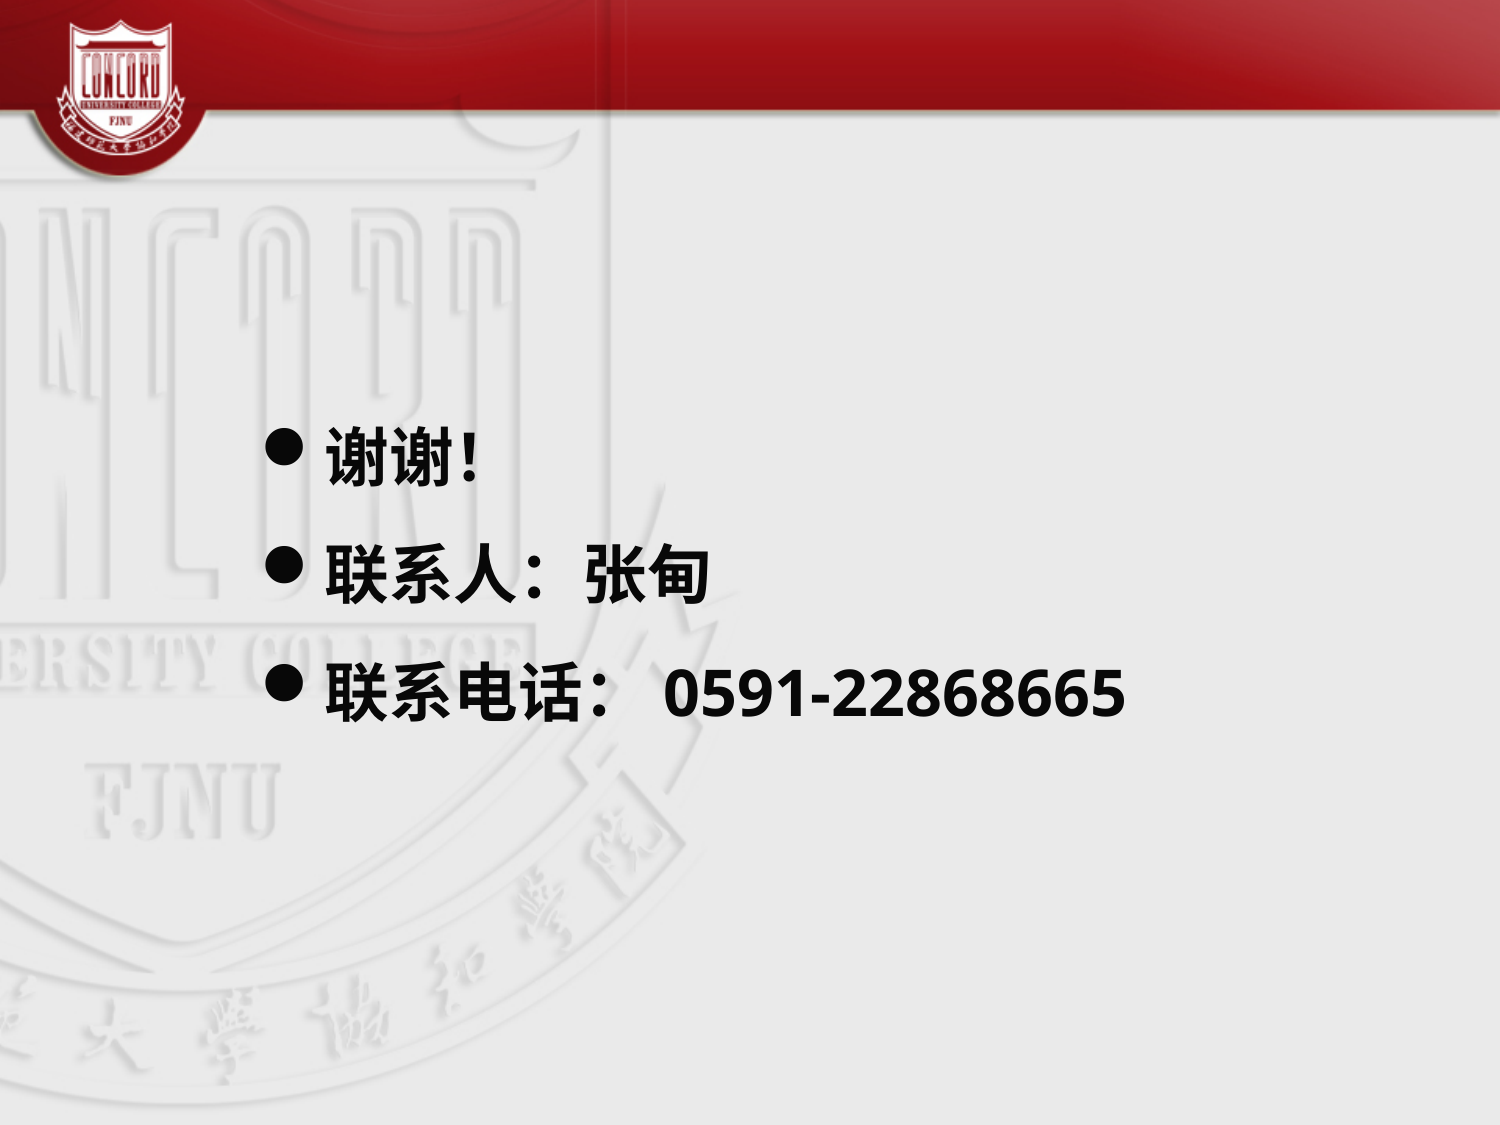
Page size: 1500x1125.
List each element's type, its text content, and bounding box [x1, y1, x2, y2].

text_box 谢谢！ 联系人：张甸 联系电话：0591-22868665 [245, 393, 1322, 827]
picture [0, 0, 1500, 1125]
